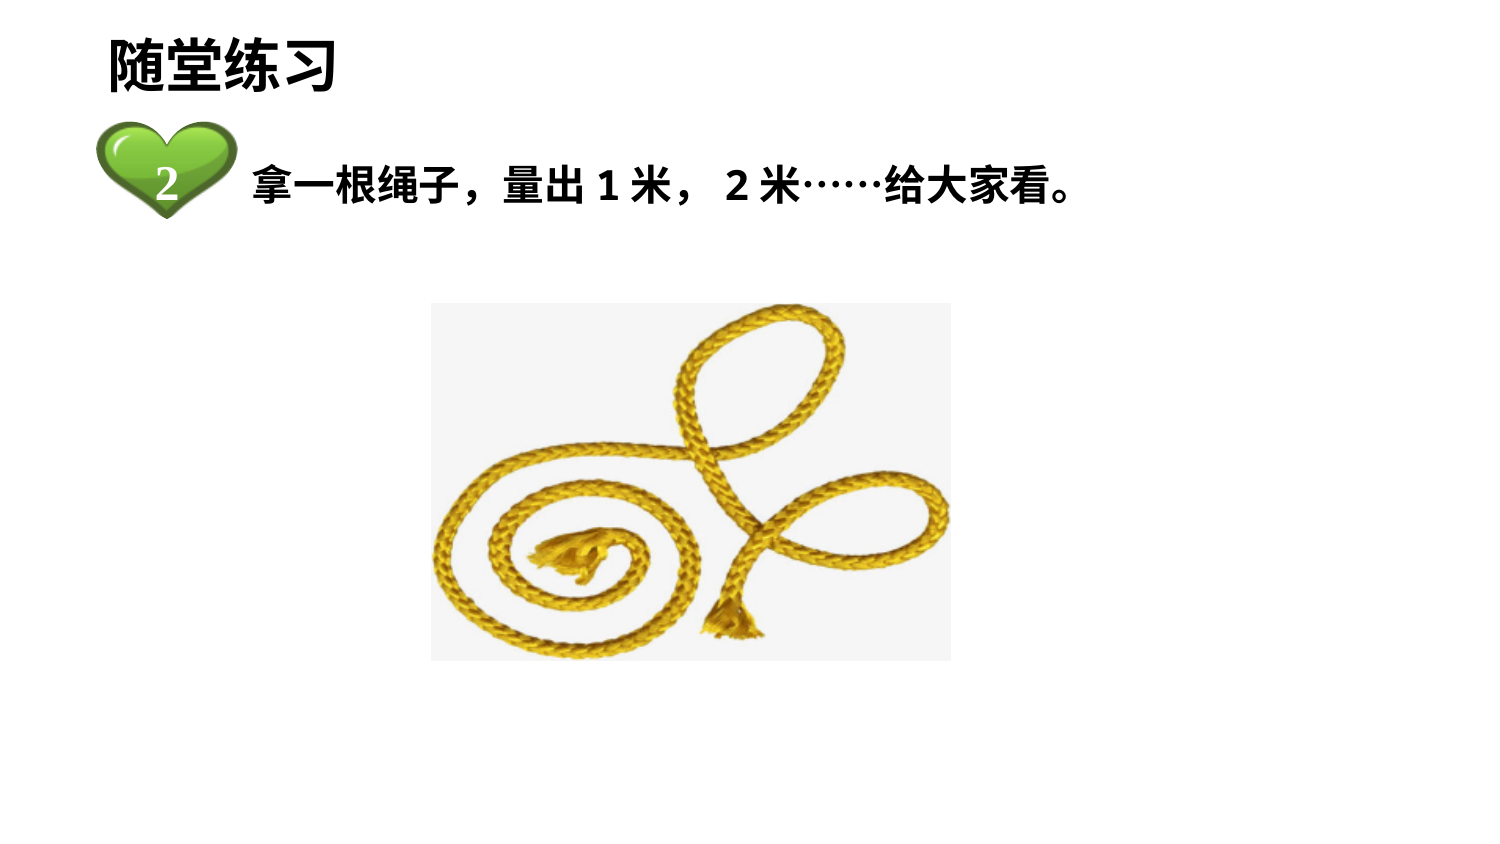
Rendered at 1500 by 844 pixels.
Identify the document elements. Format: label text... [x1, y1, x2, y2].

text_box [96, 120, 1101, 220]
text_box 随堂练习 [92, 22, 367, 107]
picture [431, 303, 951, 662]
